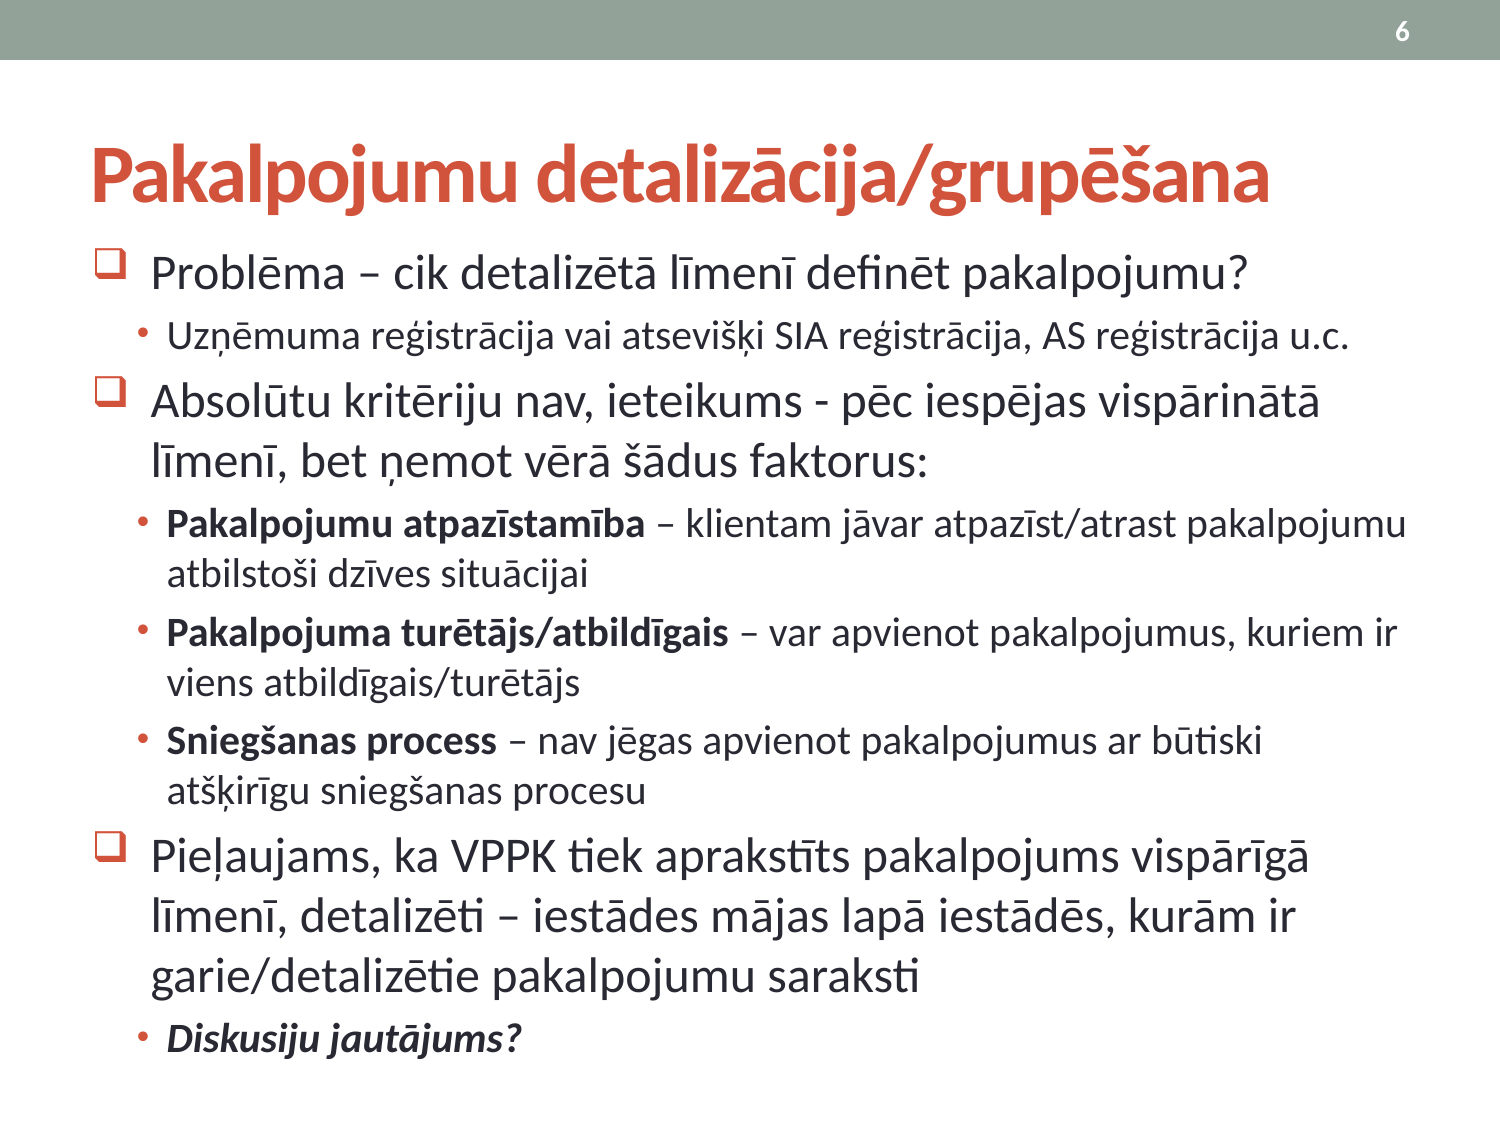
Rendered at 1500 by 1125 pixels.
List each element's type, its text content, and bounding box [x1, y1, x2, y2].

slide_number 6 [1250, 3, 1425, 57]
title Pakalpojumu detalizācija/grupēšana [75, 87, 1425, 250]
list Problēma – cik detalizētā līmenī definēt pakalpojumu? Uzņēmuma reģistrācija vai atsevišķi SIA reģistrācija, AS reģistrācija u.c. Absolūtu kritēriju nav, ieteikums - pēc iespējas vispārinātā līmenī, bet ņemot vērā šādus faktorus: Pakalpojumu atpazīstamība – klientam jāvar atpazīst/atrast pakalpojumu atbilstoši dzīves situācijai Pakalpojuma turētājs/atbildīgais – var apvienot pakalpojumus, kuriem ir viens atbildīgais/turētājs Sniegšanas process – nav jēgas apvienot pakalpojumus ar būtiski atšķirīgu sniegšanas procesu Pieļaujams, ka VPPK tiek aprakstīts pakalpojums vispārīgā līmenī, detalizēti – iestādes mājas lapā iestādēs, kurām ir garie/detalizētie pakalpojumu saraksti Diskusiju jautājums? [76, 231, 1427, 1032]
